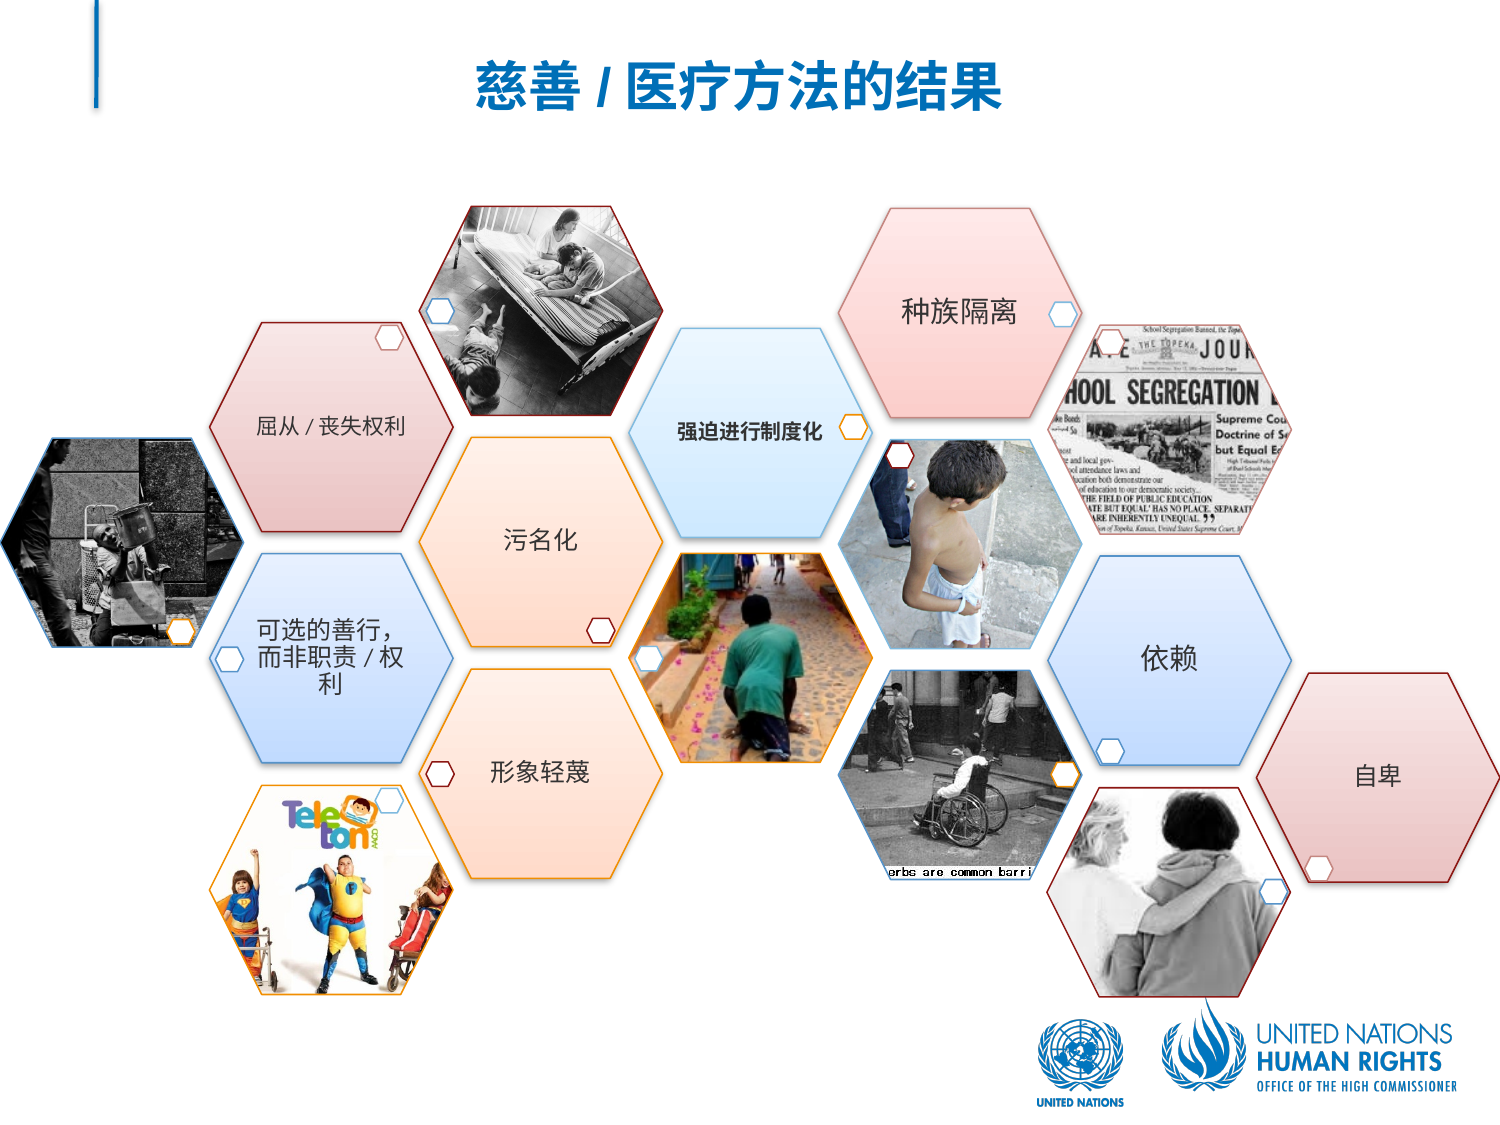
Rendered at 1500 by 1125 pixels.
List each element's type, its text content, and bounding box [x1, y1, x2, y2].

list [0, 179, 1500, 1024]
title 慈善/医疗方法的结果 [31, 45, 1448, 177]
picture [1037, 1024, 1457, 1107]
